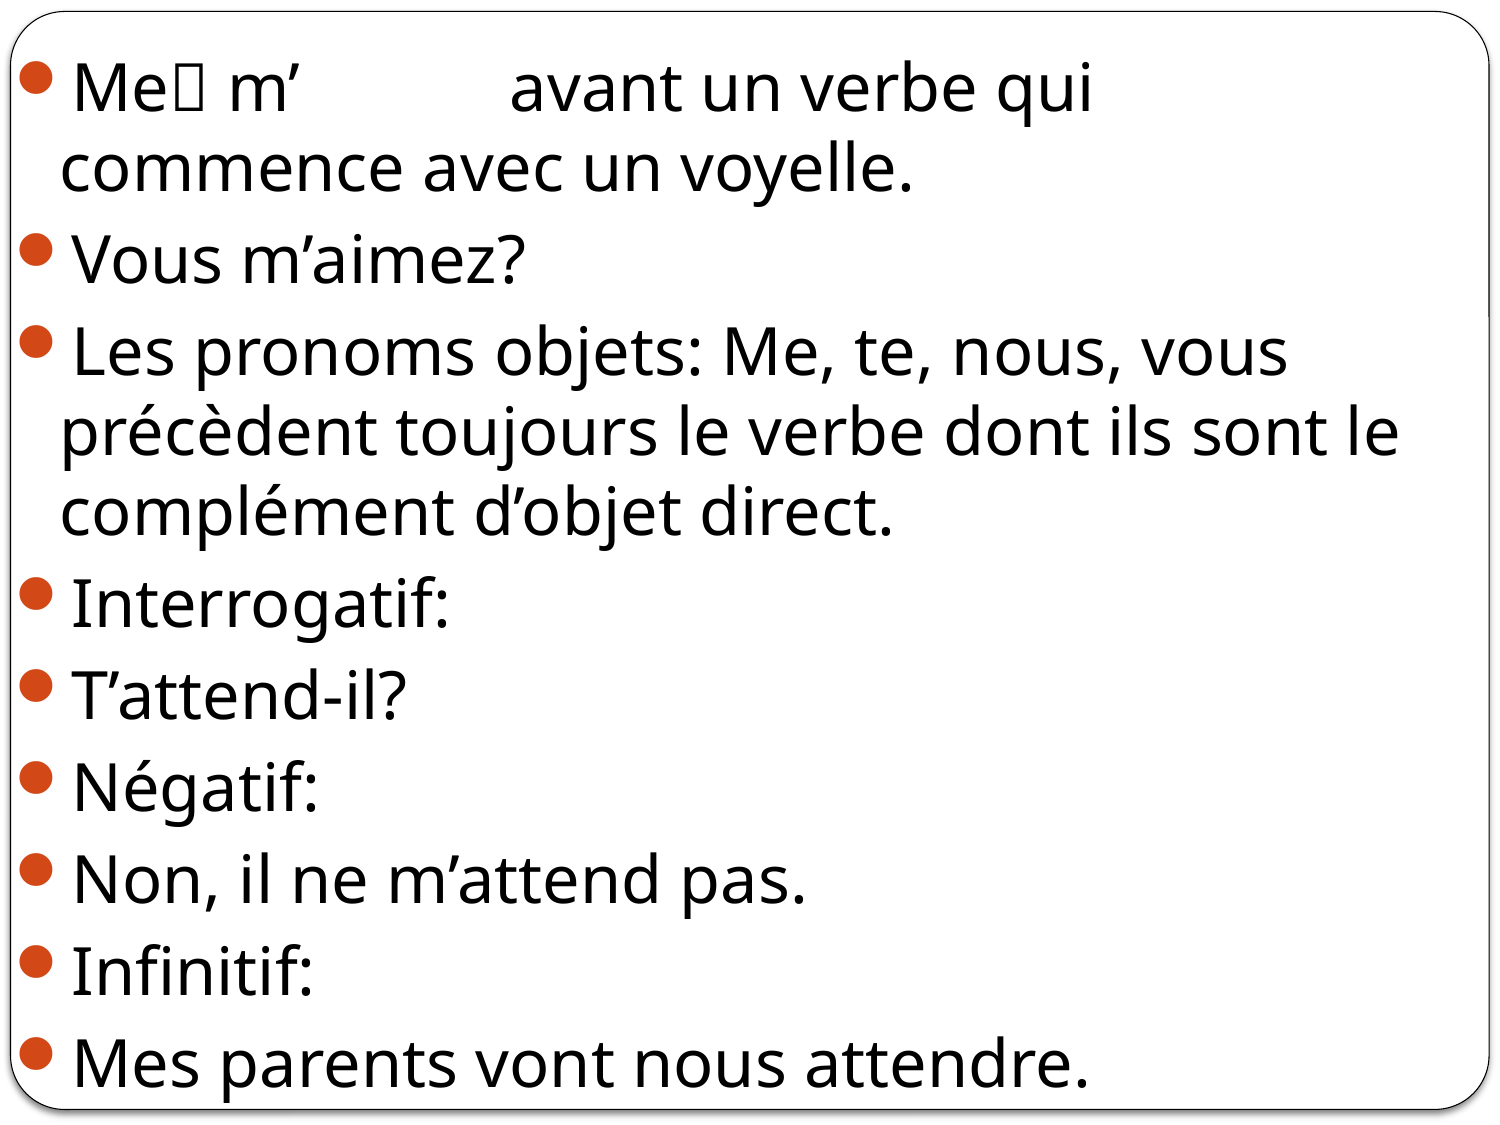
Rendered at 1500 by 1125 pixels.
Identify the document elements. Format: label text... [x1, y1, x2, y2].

list Me m’ avant un verbe qui commence avec un voyelle. Vous m’aimez? Les pronoms objets: Me, te, nous, vous précèdent toujours le verbe dont ils sont le complément d’objet direct. Interrogatif: T’attend-il? Négatif: Non, il ne m’attend pas. Infinitif: Mes parents vont nous attendre. [0, 37, 1463, 888]
